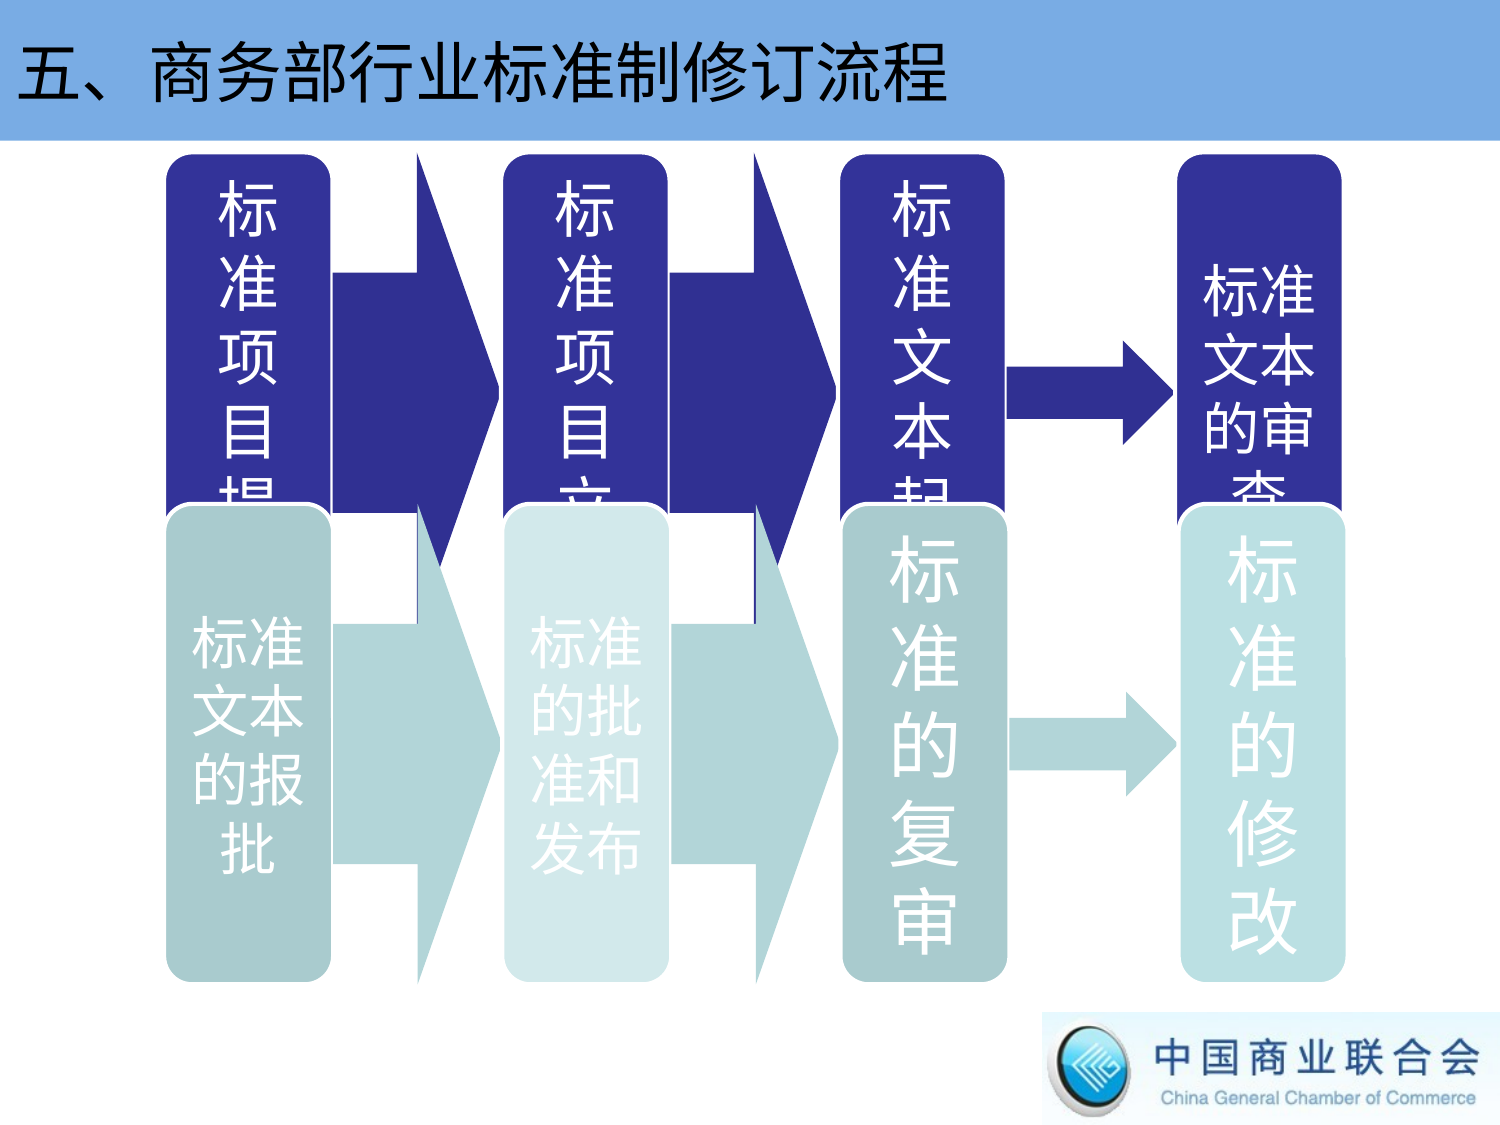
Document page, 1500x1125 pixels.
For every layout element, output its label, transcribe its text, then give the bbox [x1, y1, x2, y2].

picture [1042, 1012, 1500, 1125]
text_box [163, 503, 1348, 985]
text_box 五、商务部行业标准制修订流程 [0, 0, 1032, 141]
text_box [163, 152, 1344, 503]
